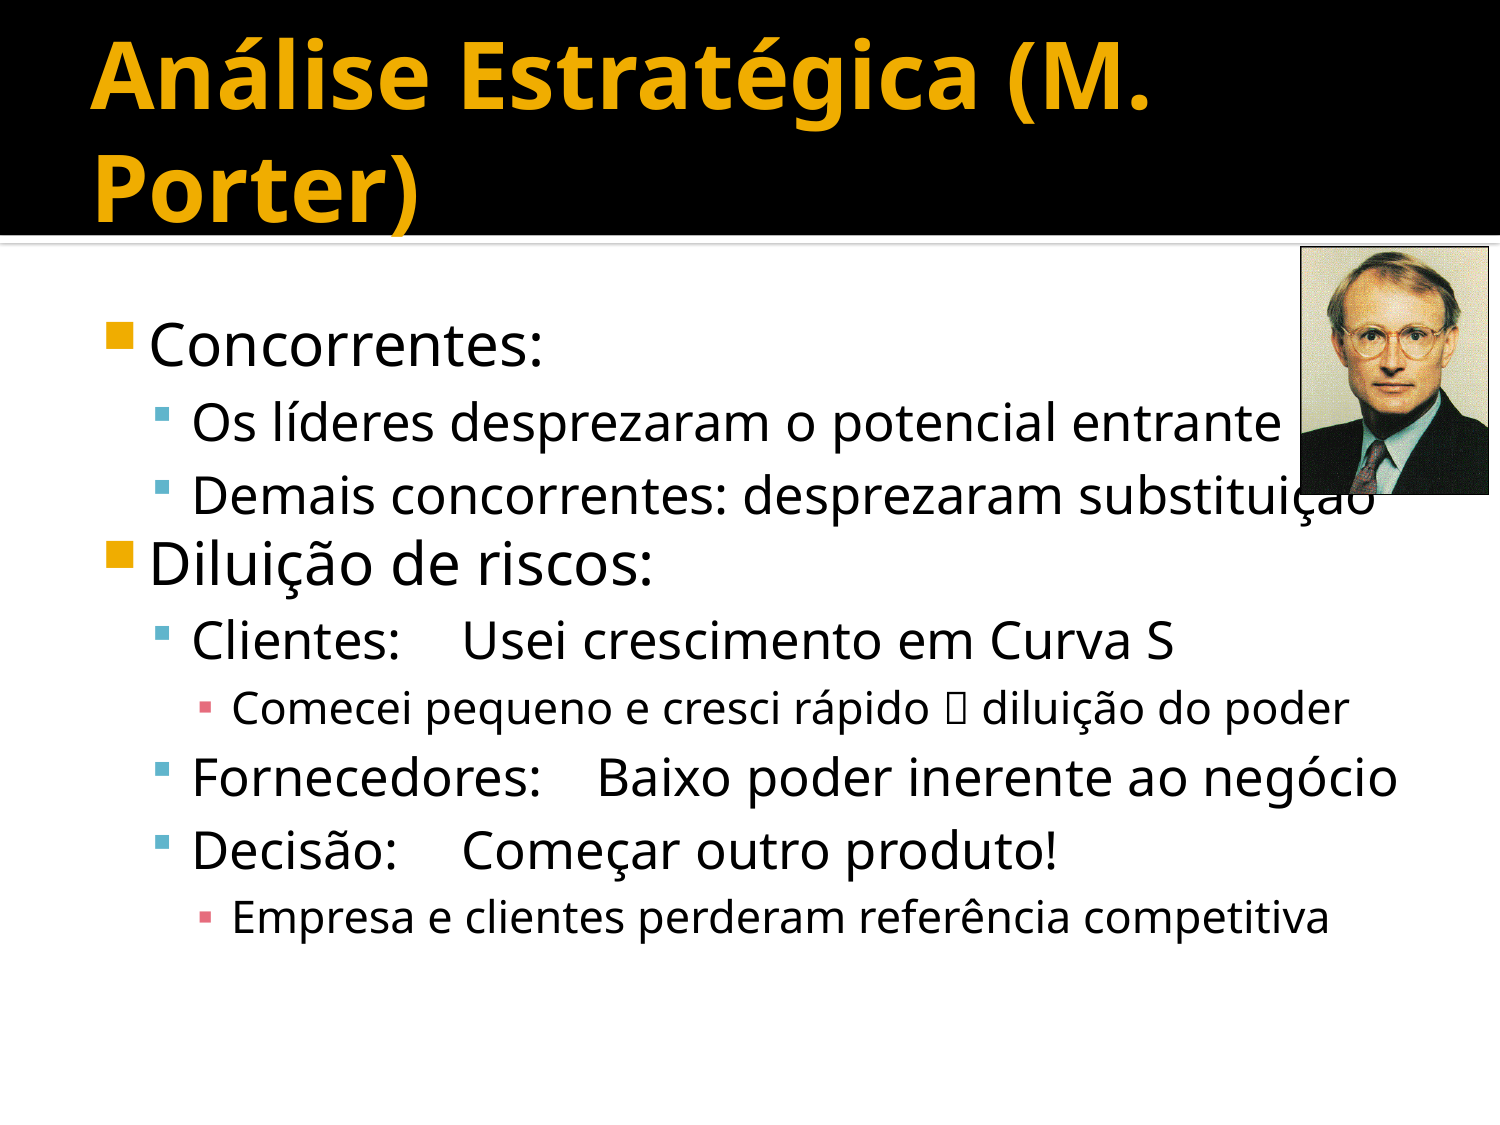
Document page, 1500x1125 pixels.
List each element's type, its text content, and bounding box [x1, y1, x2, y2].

list Concorrentes: Os líderes desprezaram o potencial entrante Demais concorrentes: desprezaram substituição Diluição de riscos: Clientes: Usei crescimento em Curva S Comecei pequeno e cresci rápido  diluição do poder Fornecedores: Baixo poder inerente ao negócio Decisão: Começar outro produto! Empresa e clientes perderam referência competitiva [75, 291, 1425, 1050]
picture [1300, 245, 1489, 495]
title Análise Estratégica (M. Porter) [75, 25, 1425, 231]
